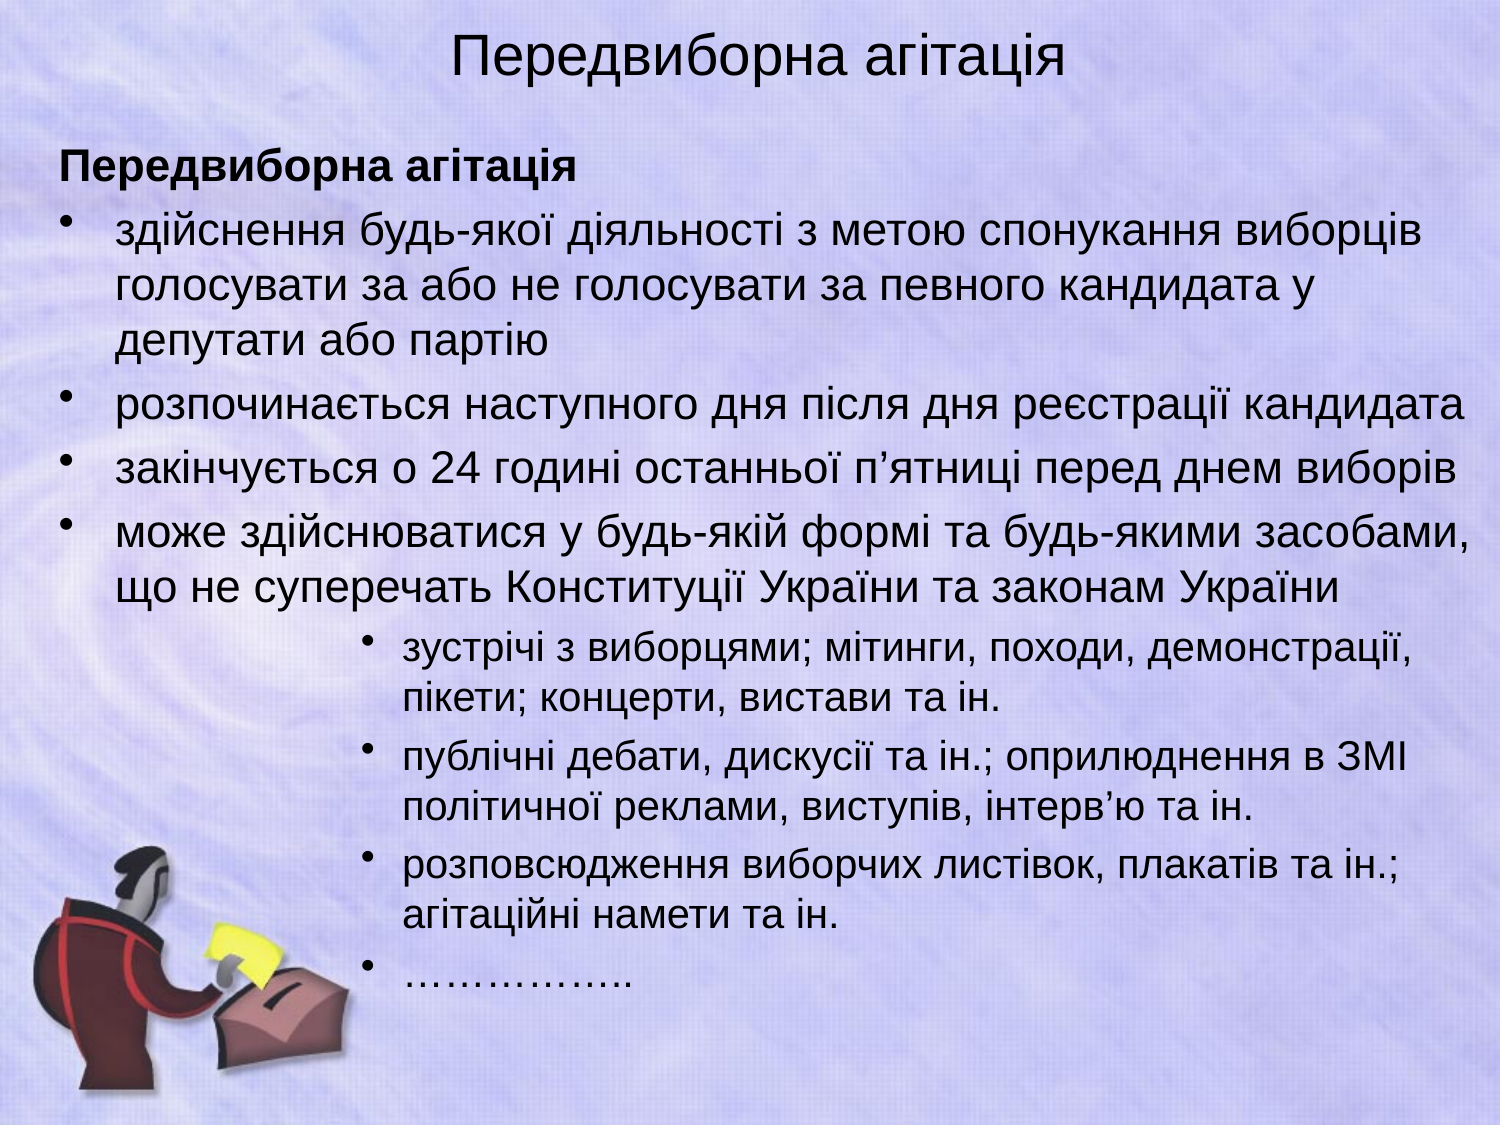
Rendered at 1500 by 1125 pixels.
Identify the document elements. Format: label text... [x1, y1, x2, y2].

picture [0, 0, 1500, 1125]
list Передвиборна агітація здійснення будь-якої діяльності з метою спонукання виборців голосувати за або не голосувати за певного кандидата у депутати або партію розпочинається наступного дня після дня реєстрації кандидата закінчується о 24 годині останньої п’ятниці перед днем виборів може здійснюватися у будь-якій формі та будь-якими засобами, що не суперечать Конституції України та законам України зустрічі з виборцями; мітинги, походи, демонстрації, пікети; концерти, вистави та ін. публічні дебати, дискусії та ін.; оприлюднення в ЗМІ політичної реклами, виступів, інтерв’ю та ін. розповсюдження виборчих листівок, плакатів та ін.; агітаційні намети та ін. …………….. [43, 127, 1500, 942]
title Передвиборна агітація [38, 44, 1480, 165]
